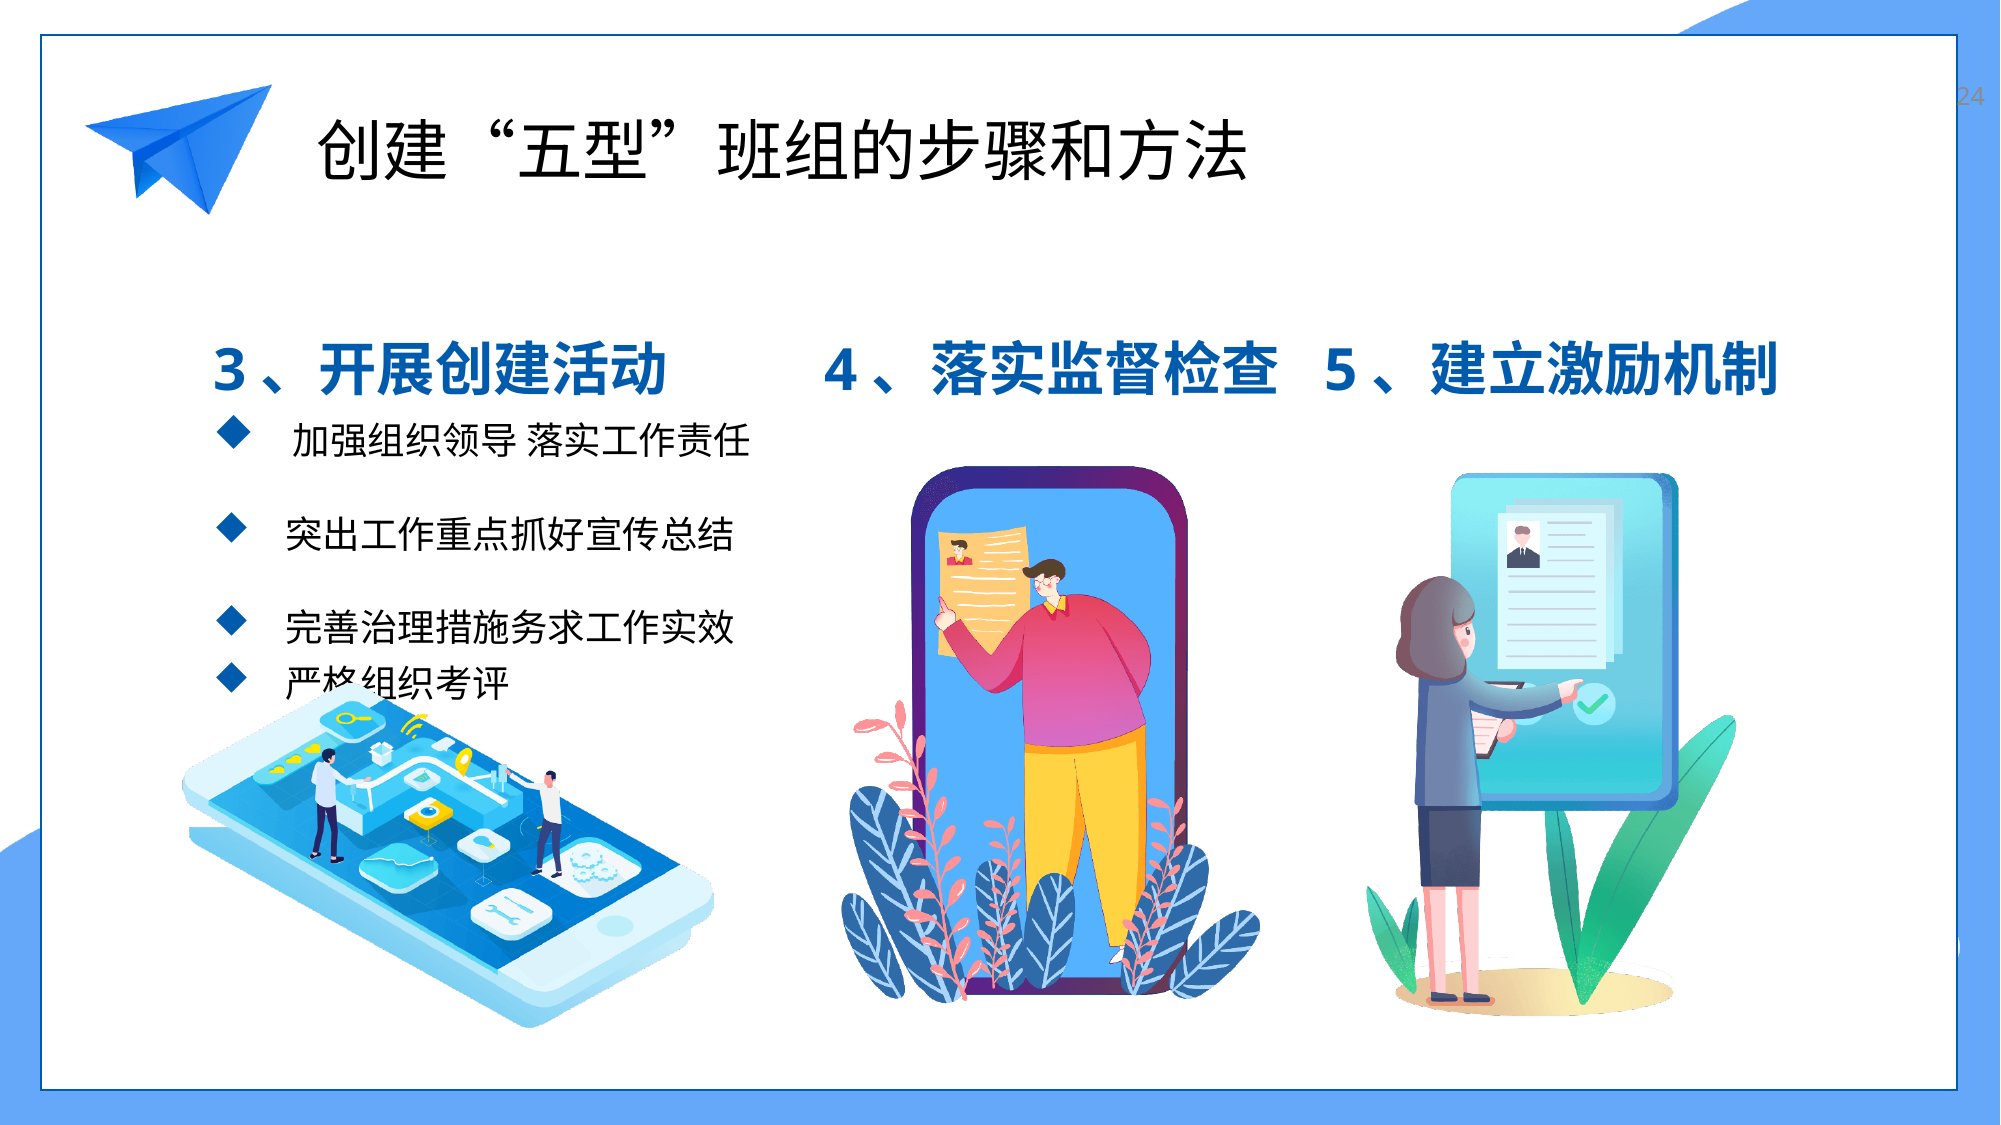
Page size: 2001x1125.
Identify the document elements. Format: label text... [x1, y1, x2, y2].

text_box 4、落实监督检查 [809, 338, 1310, 410]
picture [764, 431, 1841, 1035]
text_box 24 [1894, 67, 2000, 128]
text_box 3、开展创建活动 加强组织领导 落实工作责任 突出工作重点抓好宣传总结 完善治理措施务求工作实效 严格组织考评 [198, 338, 790, 685]
picture [0, 0, 2000, 1125]
text_box 5、建立激励机制 [1310, 338, 1818, 410]
picture [84, 84, 272, 215]
